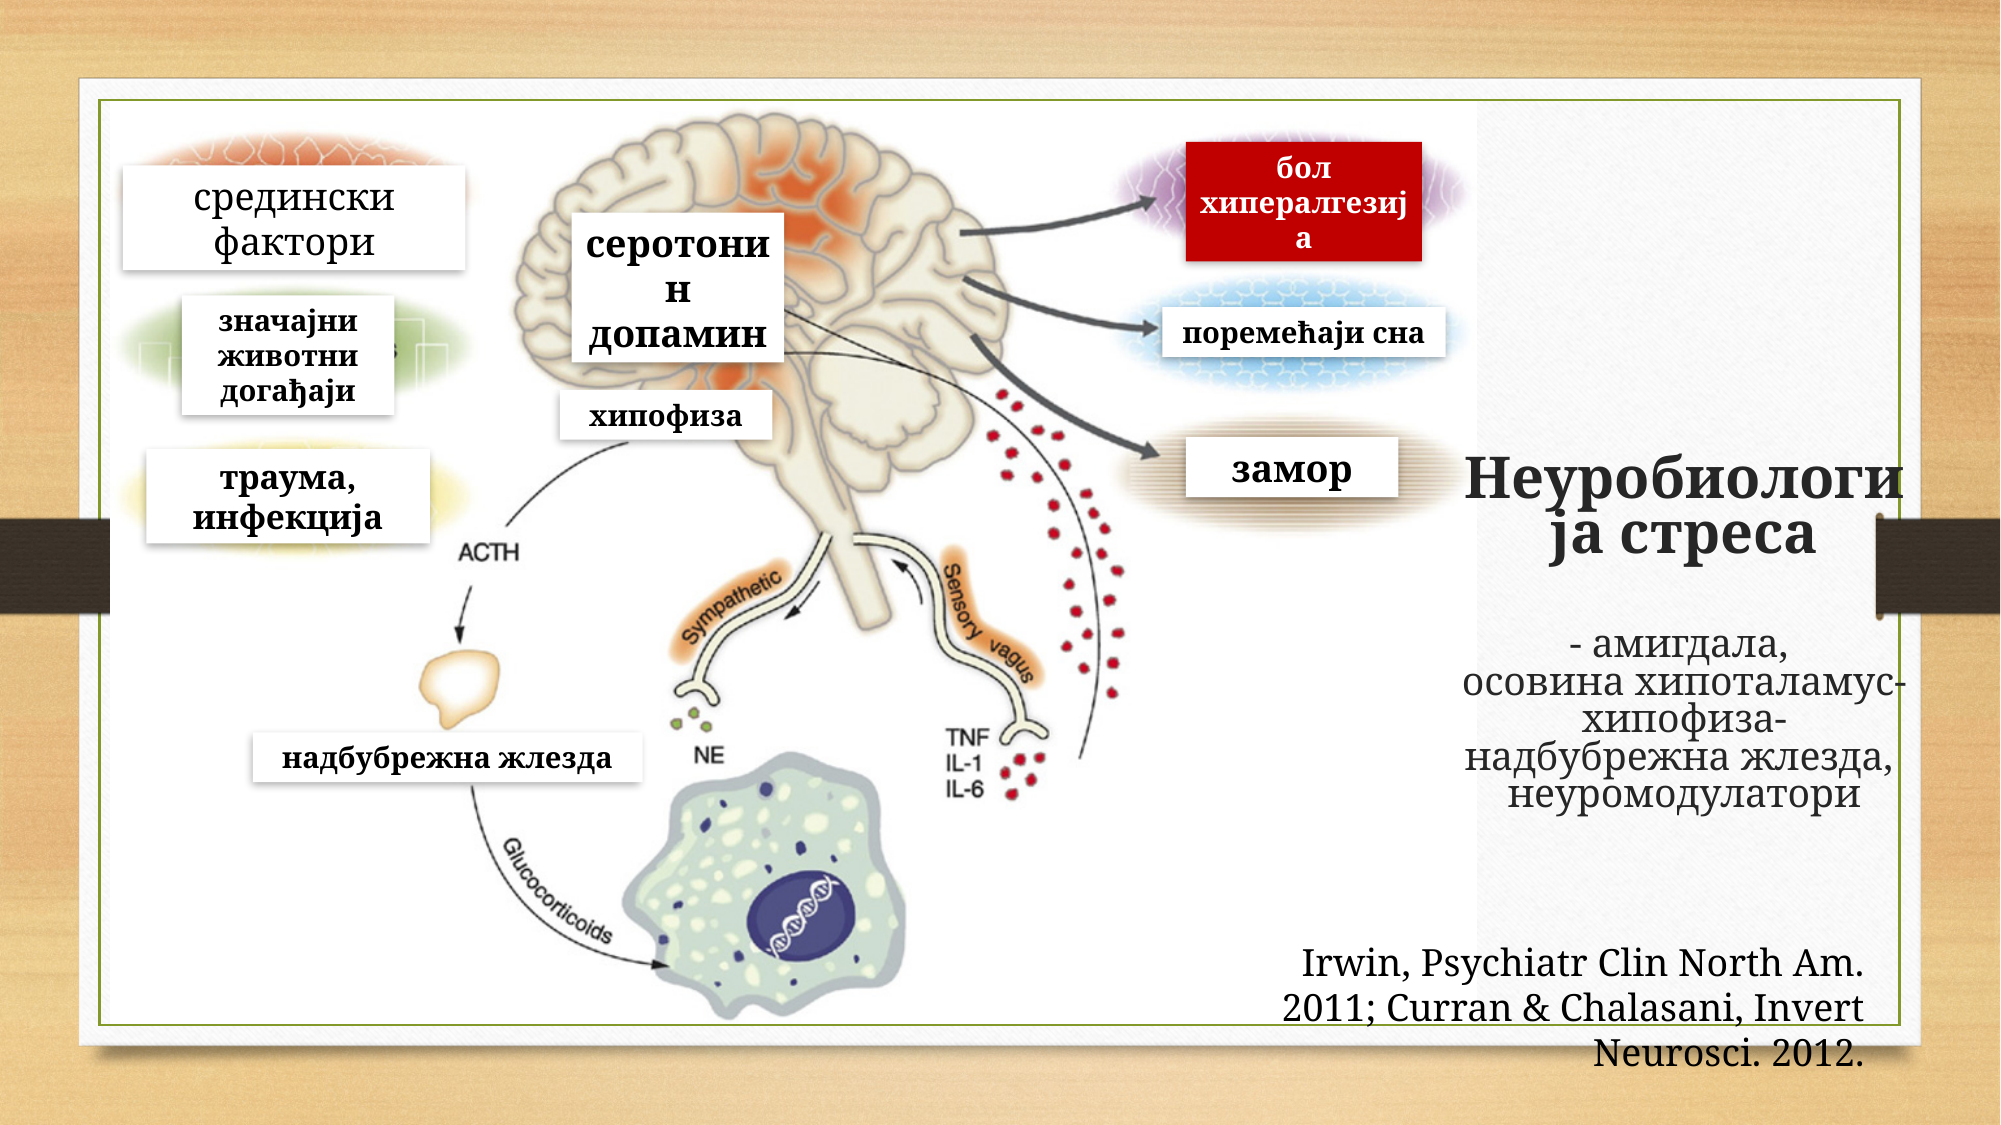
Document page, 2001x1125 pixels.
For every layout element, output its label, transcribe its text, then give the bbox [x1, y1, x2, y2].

text_box Irwin, Psychiatr Clin North Am. 2011; Curran & Chalasani, Invert Neurosci. 2012. [1224, 931, 1873, 1082]
picture [0, 0, 2001, 1125]
text_box Неуробиологија стреса - амигдала, осовина хипоталамус-хипофиза-надбубрежна жлезда, неуромодулатори [1477, 446, 1916, 860]
